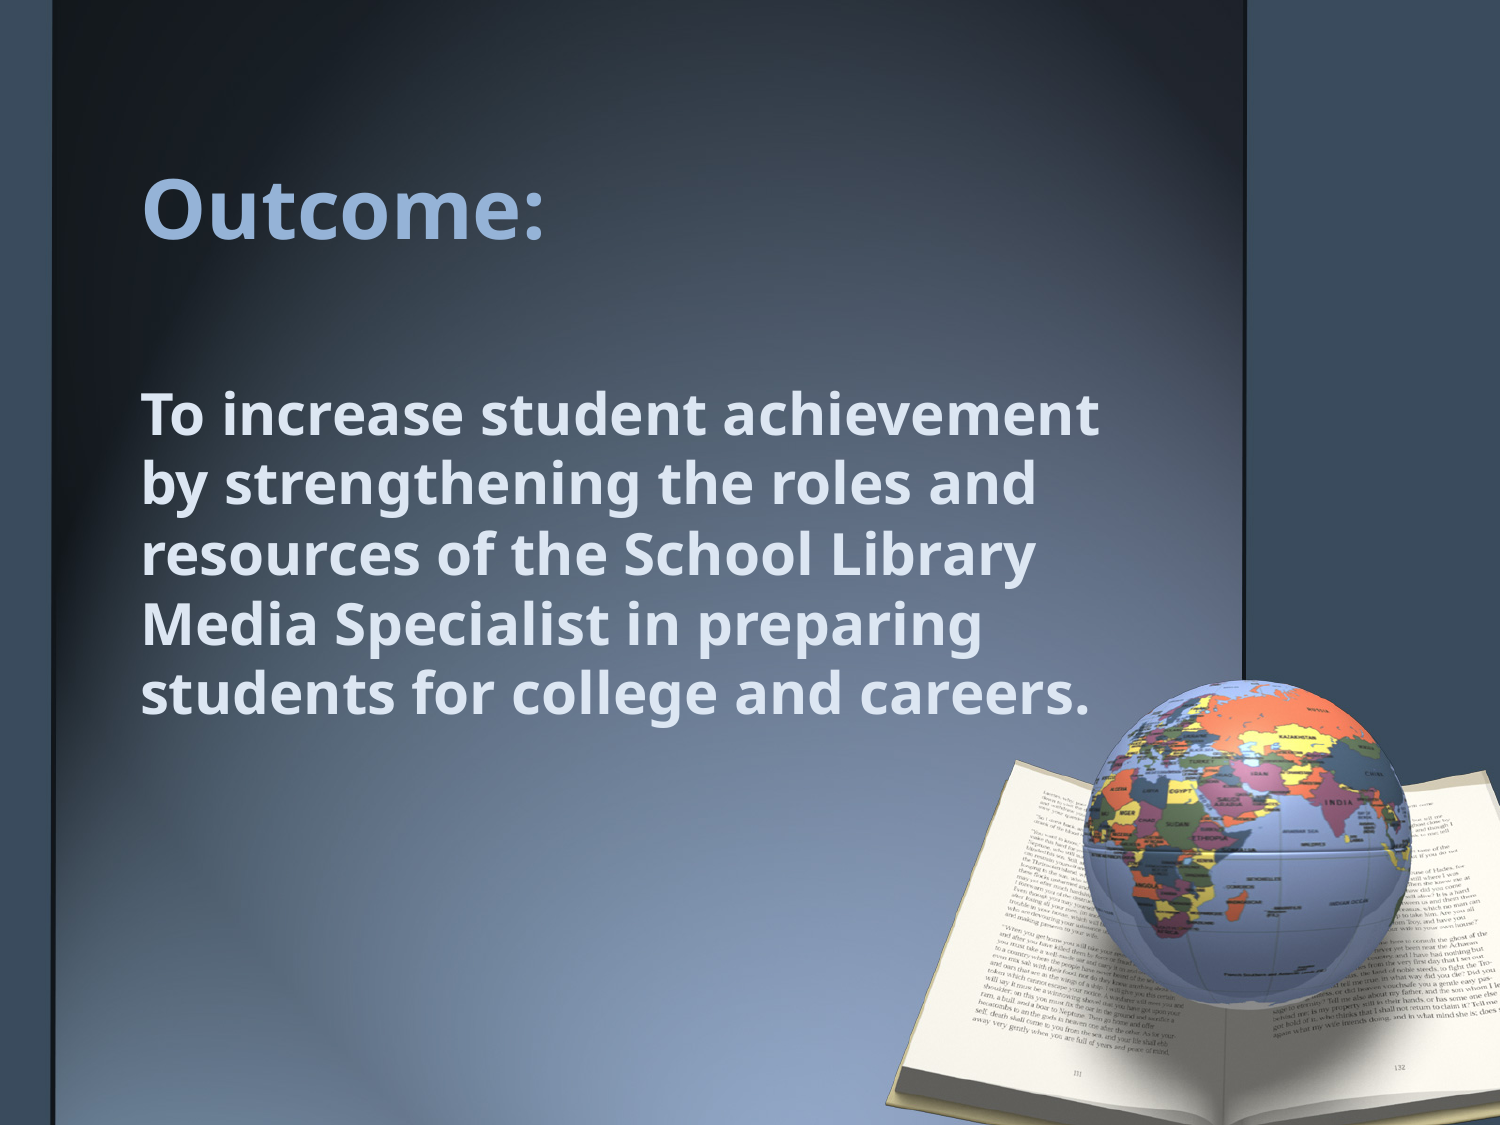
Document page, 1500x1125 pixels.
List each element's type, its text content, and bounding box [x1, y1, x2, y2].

list To increase student achievement by strengthening the roles and resources of the School Library Media Specialist in preparing students for college and careers. [124, 287, 1201, 1001]
picture [0, 0, 1500, 1125]
title Outcome: [124, 137, 1201, 276]
